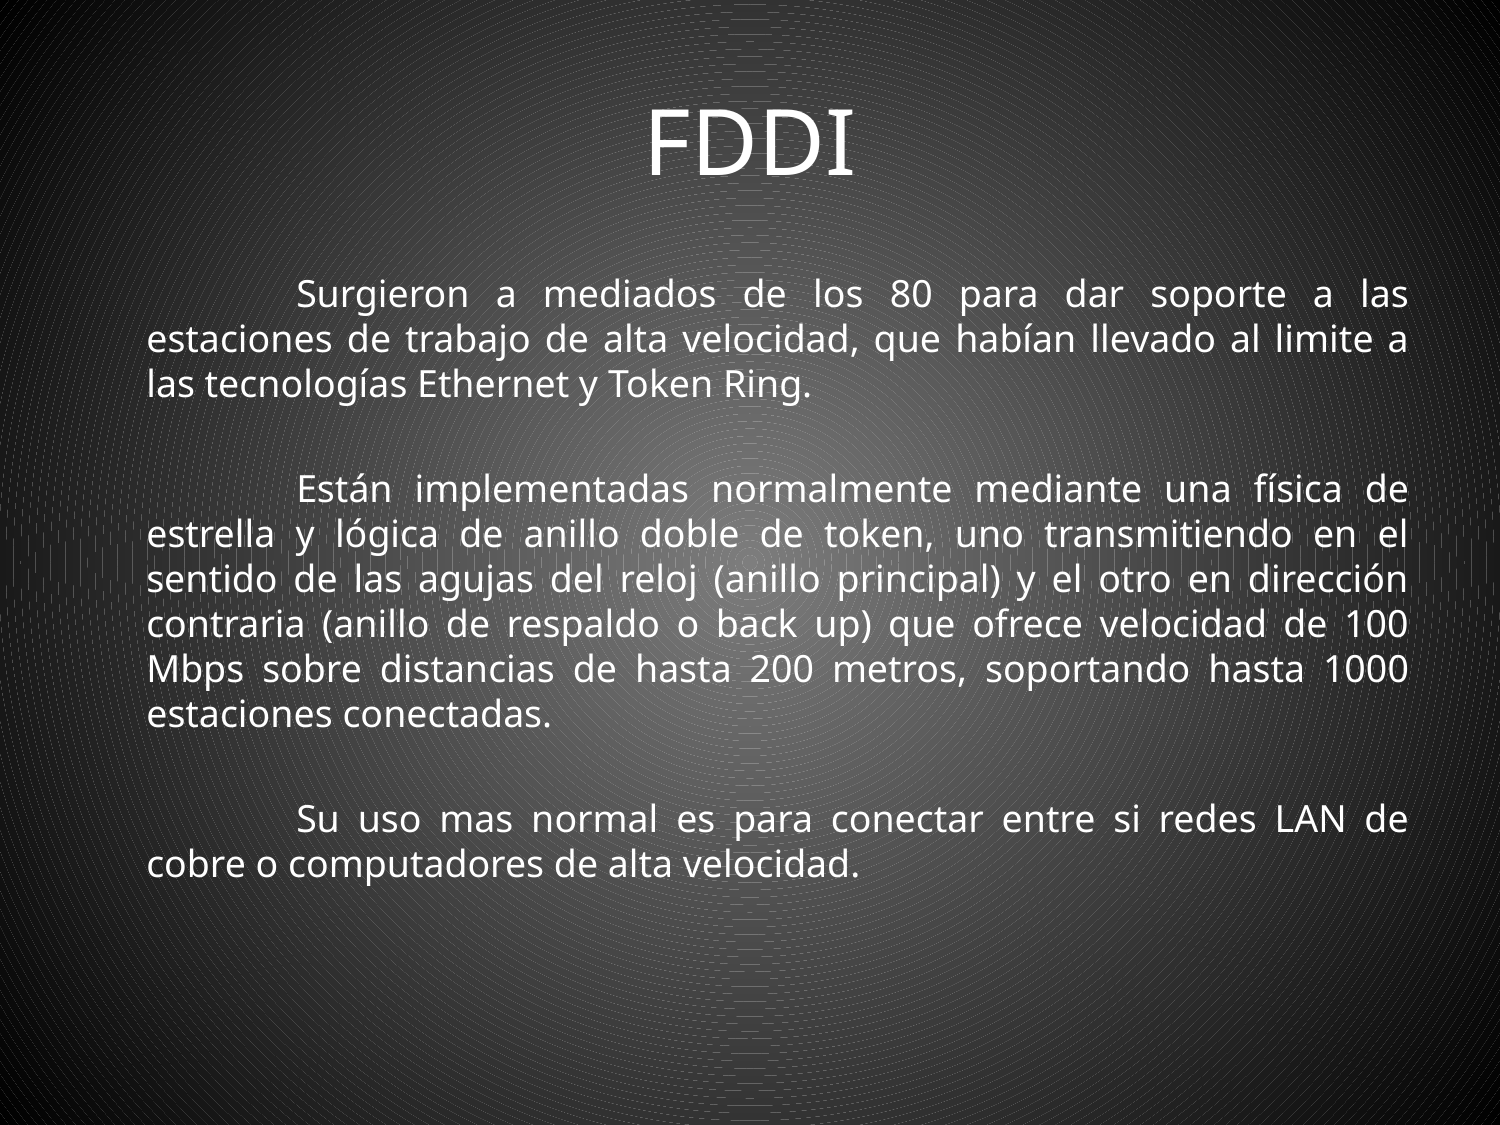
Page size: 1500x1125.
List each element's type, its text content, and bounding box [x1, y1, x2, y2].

title FDDI [75, 45, 1425, 233]
list Surgieron a mediados de los 80 para dar soporte a las estaciones de trabajo de alta velocidad, que habían llevado al limite a las tecnologías Ethernet y Token Ring. Están implementadas normalmente mediante una física de estrella y lógica de anillo doble de token, uno transmitiendo en el sentido de las agujas del reloj (anillo principal) y el otro en dirección contraria (anillo de respaldo o back up) que ofrece velocidad de 100 Mbps sobre distancias de hasta 200 metros, soportando hasta 1000 estaciones conectadas. Su uso mas normal es para conectar entre si redes LAN de cobre o computadores de alta velocidad. [75, 262, 1425, 1005]
